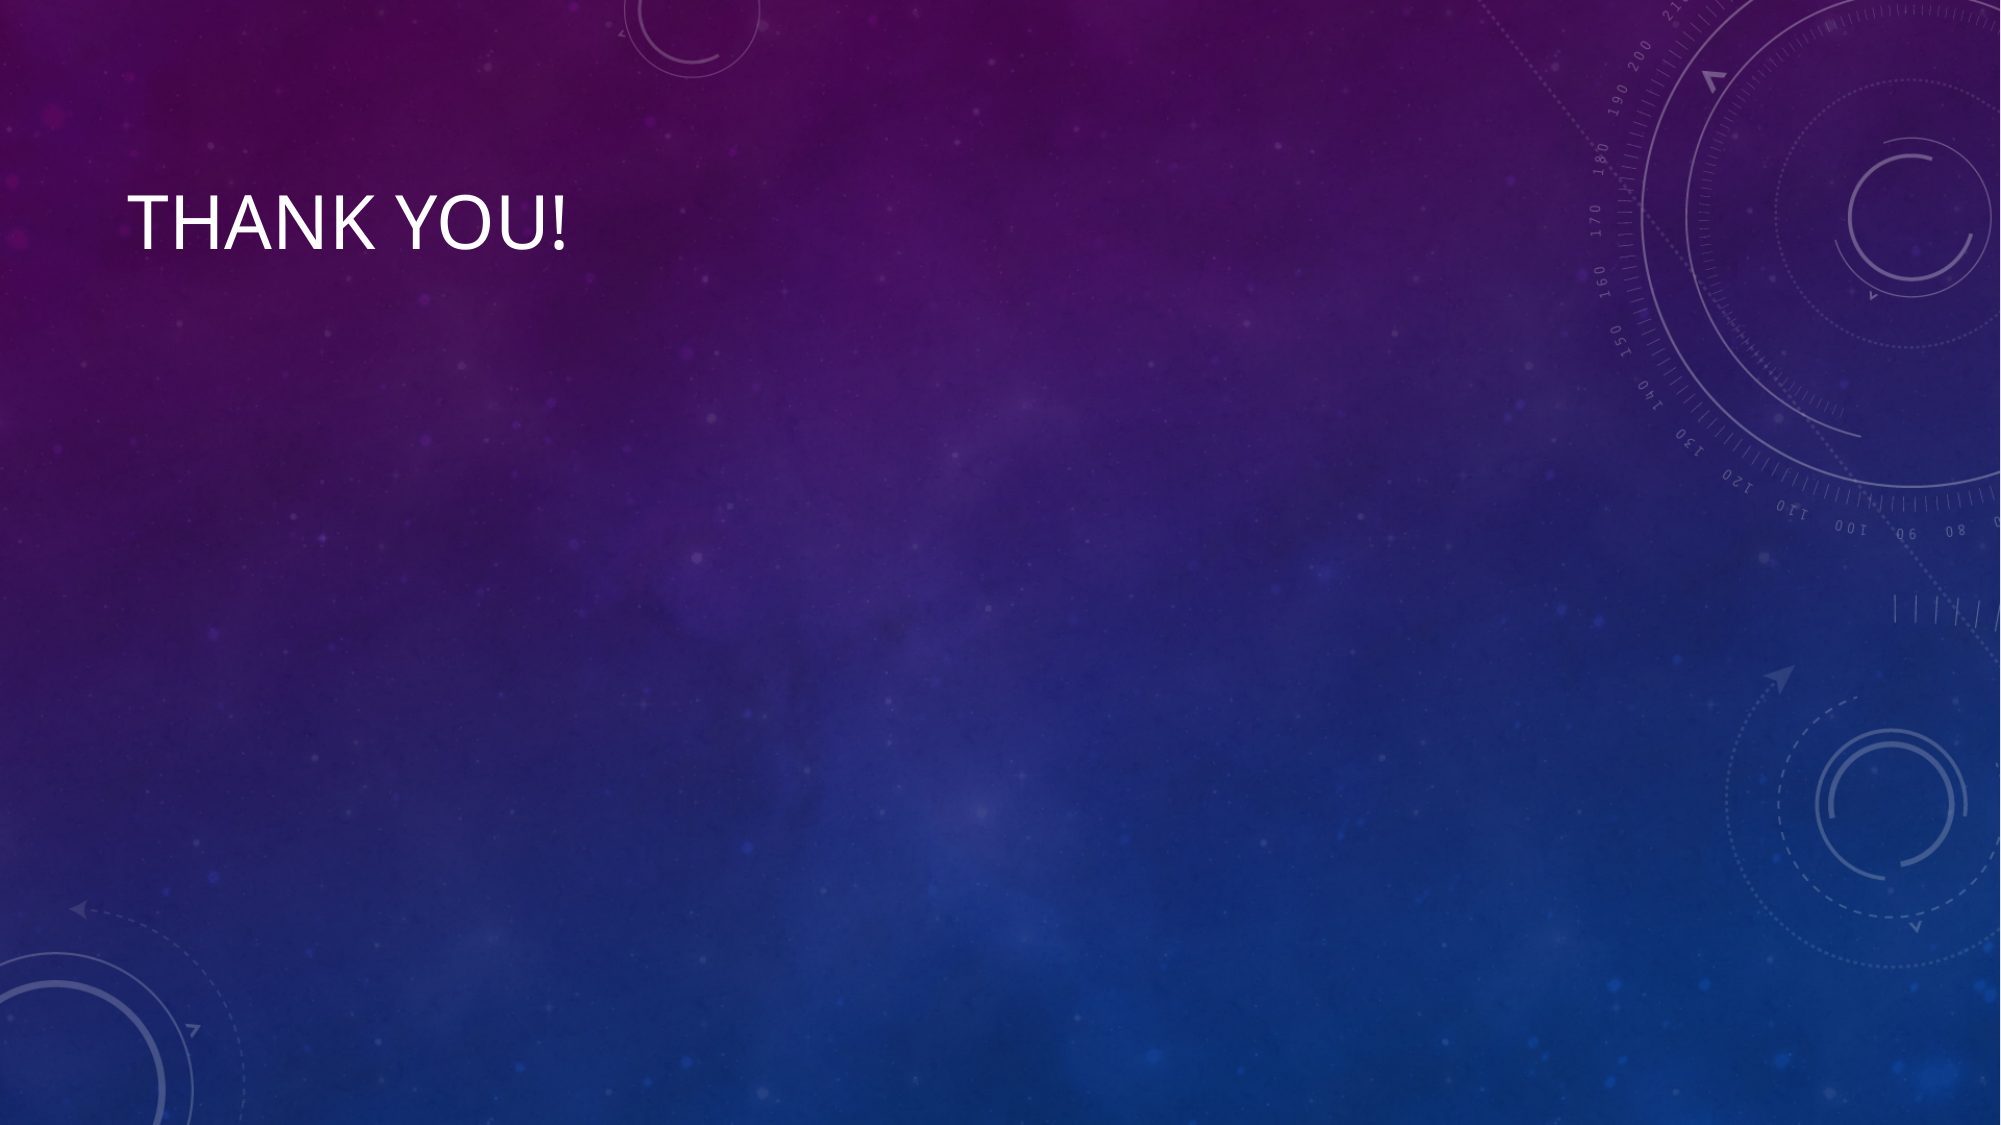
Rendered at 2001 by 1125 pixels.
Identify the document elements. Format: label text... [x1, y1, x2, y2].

title Thank you! [112, 99, 1775, 339]
picture [0, 0, 2001, 1125]
